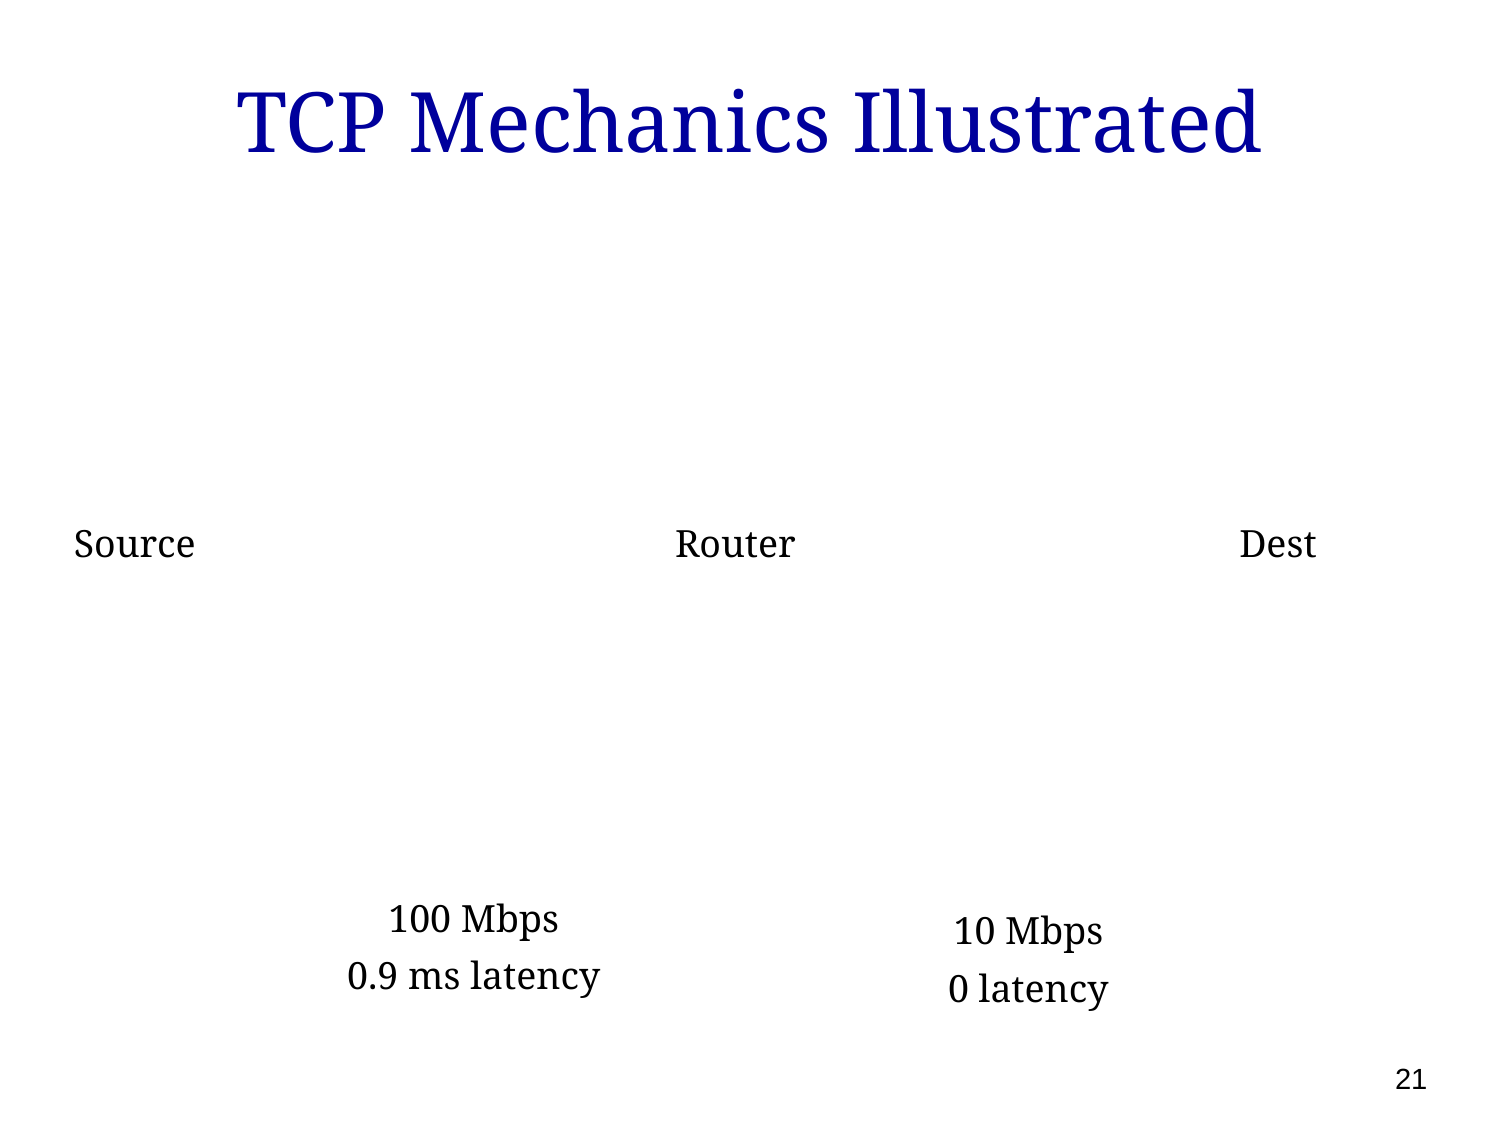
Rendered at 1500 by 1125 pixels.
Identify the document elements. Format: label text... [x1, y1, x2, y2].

title TCP Mechanics Illustrated [74, 47, 1426, 191]
text_box Dest [1224, 512, 1332, 573]
text_box Source [58, 512, 211, 573]
slide_number 21 [1092, 1024, 1443, 1103]
text_box Router [660, 512, 811, 573]
text_box 10 Mbps 0 latency [933, 899, 1124, 1018]
text_box 100 Mbps 0.9 ms latency [332, 887, 616, 1005]
